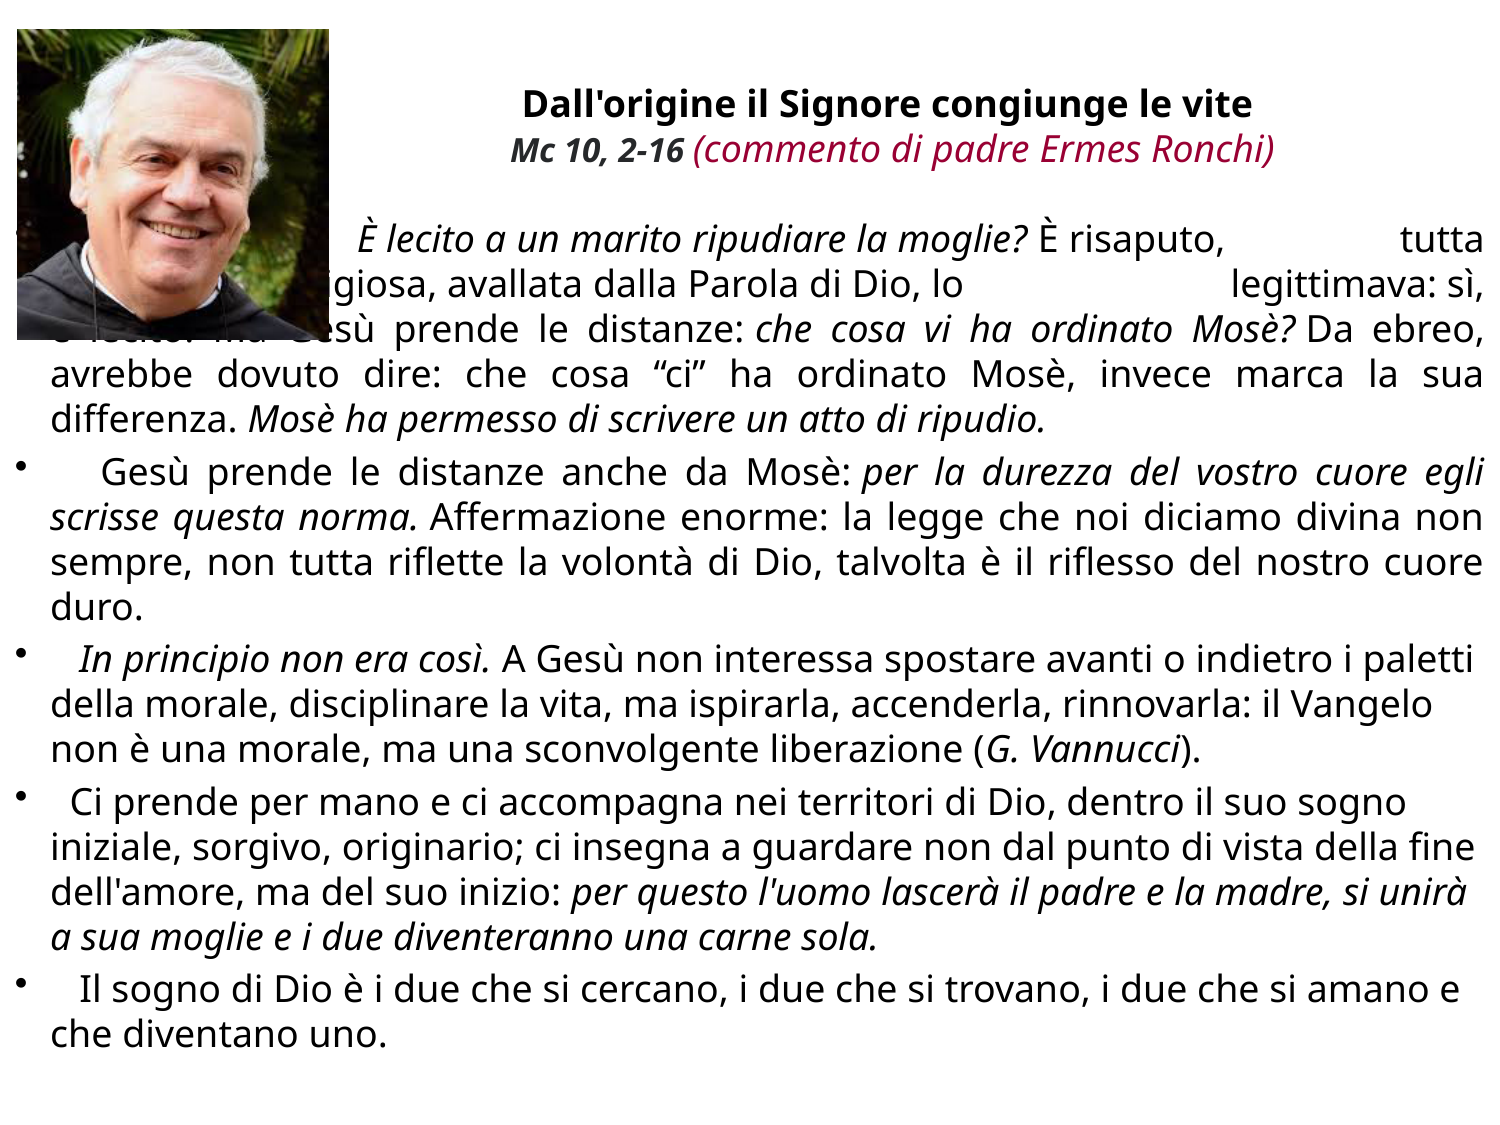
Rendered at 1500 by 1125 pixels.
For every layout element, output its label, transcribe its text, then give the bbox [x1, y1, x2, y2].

picture [17, 29, 329, 340]
text_box È lecito a un marito ripudiare la moglie? È risaputo, tutta la tradizione religiosa, avallata dalla Parola di Dio, lo legittimava: sì, è lecito. Ma Gesù prende le distanze: che cosa vi ha ordinato Mosè? Da ebreo, avrebbe dovuto dire: che cosa “ci” ha ordinato Mosè, invece marca la sua differenza. Mosè ha permesso di scrivere un atto di ripudio. Gesù prende le distanze anche da Mosè: per la durezza del vostro cuore egli scrisse questa norma. Affermazione enorme: la legge che noi diciamo divina non sempre, non tutta riflette la volontà di Dio, talvolta è il riflesso del nostro cuore duro. In principio non era così. A Gesù non interessa spostare avanti o indietro i paletti della morale, disciplinare la vita, ma ispirarla, accenderla, rinnovarla: il Vangelo non è una morale, ma una sconvolgente liberazione (G. Vannucci). Ci prende per mano e ci accompagna nei territori di Dio, dentro il suo sogno iniziale, sorgivo, originario; ci insegna a guardare non dal punto di vista della fine dell'amore, ma del suo inizio: per questo l'uomo lascerà il padre e la madre, si unirà a sua moglie e i due diventeranno una carne sola. Il sogno di Dio è i due che si cercano, i due che si trovano, i due che si amano e che diventano uno. [0, 208, 1500, 710]
text_box È lecito a un marito ripudiare la moglie? È risaputo, tutta la tradizione religiosa, avallata dalla Parola di Dio, lo legittimava: sì, è lecito. Ma Gesù prende le distanze: che cosa vi ha ordinato Mosè? Da ebreo, avrebbe dovuto dire: che cosa “ci” ha ordinato Mosè, invece marca la sua differenza. Mosè ha permesso di scrivere un atto di ripudio. Gesù prende le distanze anche da Mosè: per la durezza del vostro cuore egli scrisse questa norma. Affermazione enorme: la legge che noi diciamo divina non sempre, non tutta riflette la volontà di Dio, talvolta è il riflesso del nostro cuore duro. In principio non era così. A Gesù non interessa spostare avanti o indietro i paletti della morale, disciplinare la vita, ma ispirarla, accenderla, rinnovarla: il Vangelo non è una morale, ma una sconvolgente liberazione (G. Vannucci). Ci prende per mano e ci accompagna nei territori di Dio, dentro il suo sogno iniziale, sorgivo, originario; ci insegna a guardare non dal punto di vista della fine dell'amore, ma del suo inizio: per questo l'uomo lascerà il padre e la madre, si unirà a sua moglie e i due diventeranno una carne sola. Il sogno di Dio è i due che si cercano, i due che si trovano, i due che si amano e che diventano uno. [0, 711, 1500, 799]
text_box È lecito a un marito ripudiare la moglie? È risaputo, tutta la tradizione religiosa, avallata dalla Parola di Dio, lo legittimava: sì, è lecito. Ma Gesù prende le distanze: che cosa vi ha ordinato Mosè? Da ebreo, avrebbe dovuto dire: che cosa “ci” ha ordinato Mosè, invece marca la sua differenza. Mosè ha permesso di scrivere un atto di ripudio. Gesù prende le distanze anche da Mosè: per la durezza del vostro cuore egli scrisse questa norma. Affermazione enorme: la legge che noi diciamo divina non sempre, non tutta riflette la volontà di Dio, talvolta è il riflesso del nostro cuore duro. In principio non era così. A Gesù non interessa spostare avanti o indietro i paletti della morale, disciplinare la vita, ma ispirarla, accenderla, rinnovarla: il Vangelo non è una morale, ma una sconvolgente liberazione (G. Vannucci). Ci prende per mano e ci accompagna nei territori di Dio, dentro il suo sogno iniziale, sorgivo, originario; ci insegna a guardare non dal punto di vista della fine dell'amore, ma del suo inizio: per questo l'uomo lascerà il padre e la madre, si unirà a sua moglie e i due diventeranno una carne sola. Il sogno di Dio è i due che si cercano, i due che si trovano, i due che si amano e che diventano uno. [0, 801, 1500, 1108]
text_box Dall'origine il Signore congiunge le vite Mc 10, 2-16 (commento di padre Ermes Ronchi) [329, 72, 1500, 178]
